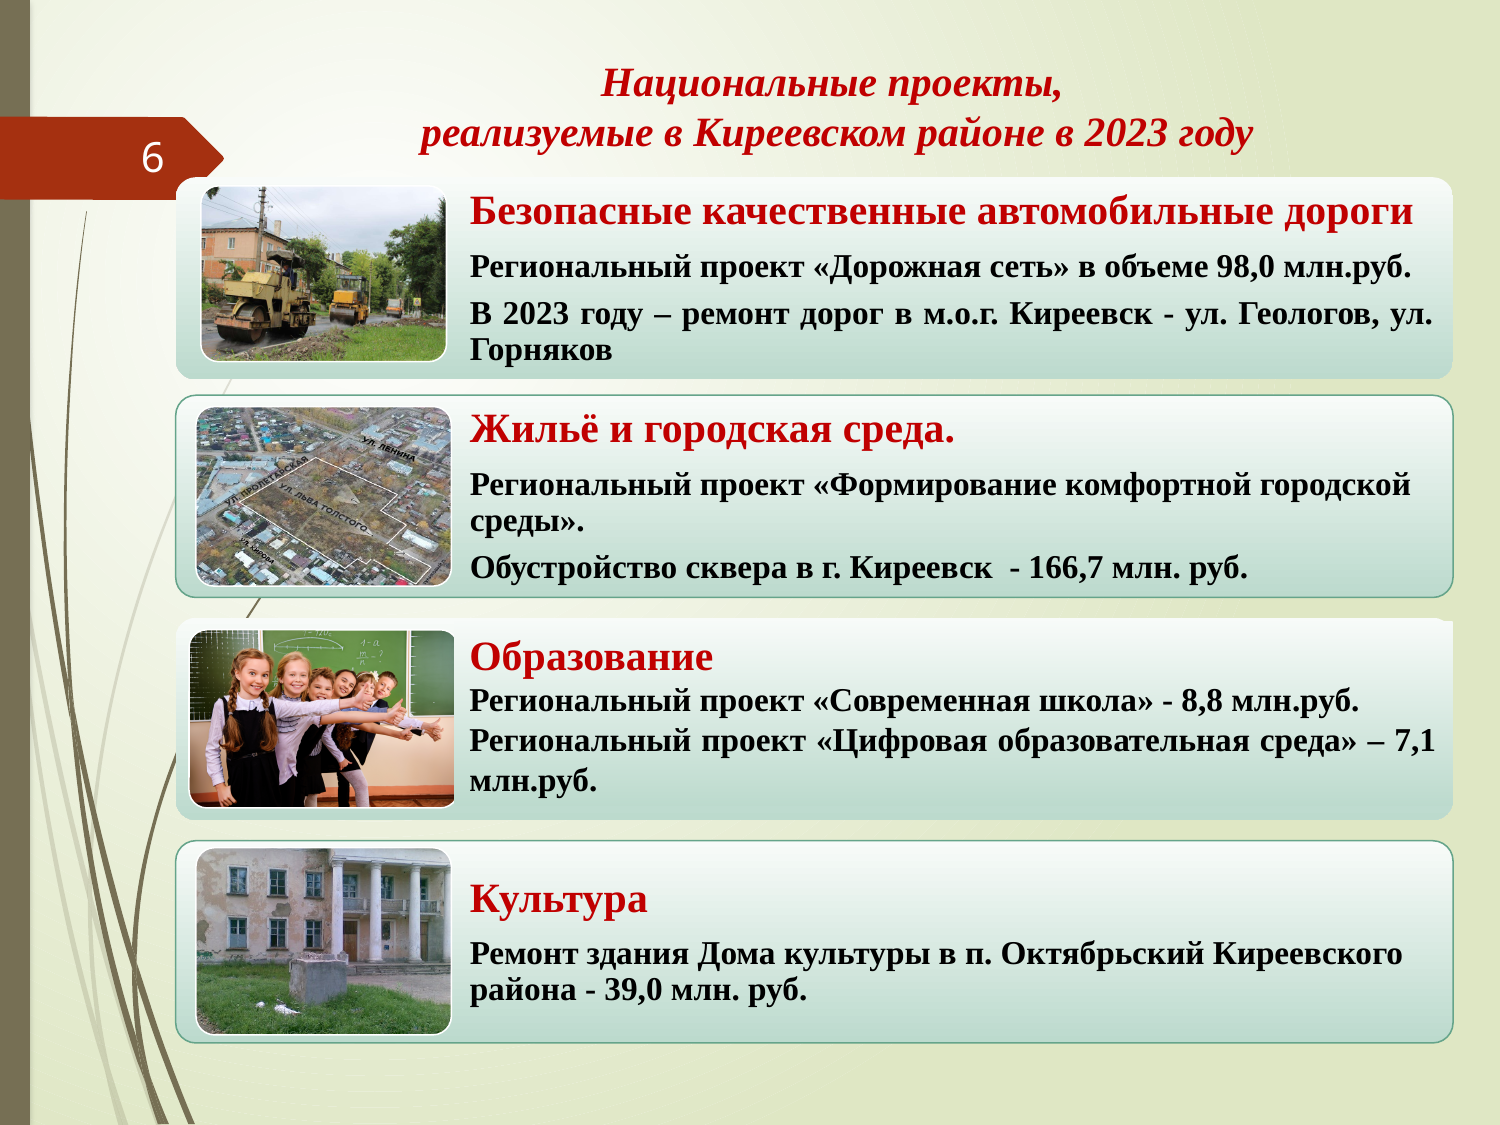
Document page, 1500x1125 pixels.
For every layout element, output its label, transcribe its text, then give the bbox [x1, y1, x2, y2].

slide_number 6 [83, 129, 180, 190]
title Национальные проекты, реализуемые в Киреевском районе в 2023 году [222, 46, 1453, 172]
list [175, 172, 1454, 1044]
